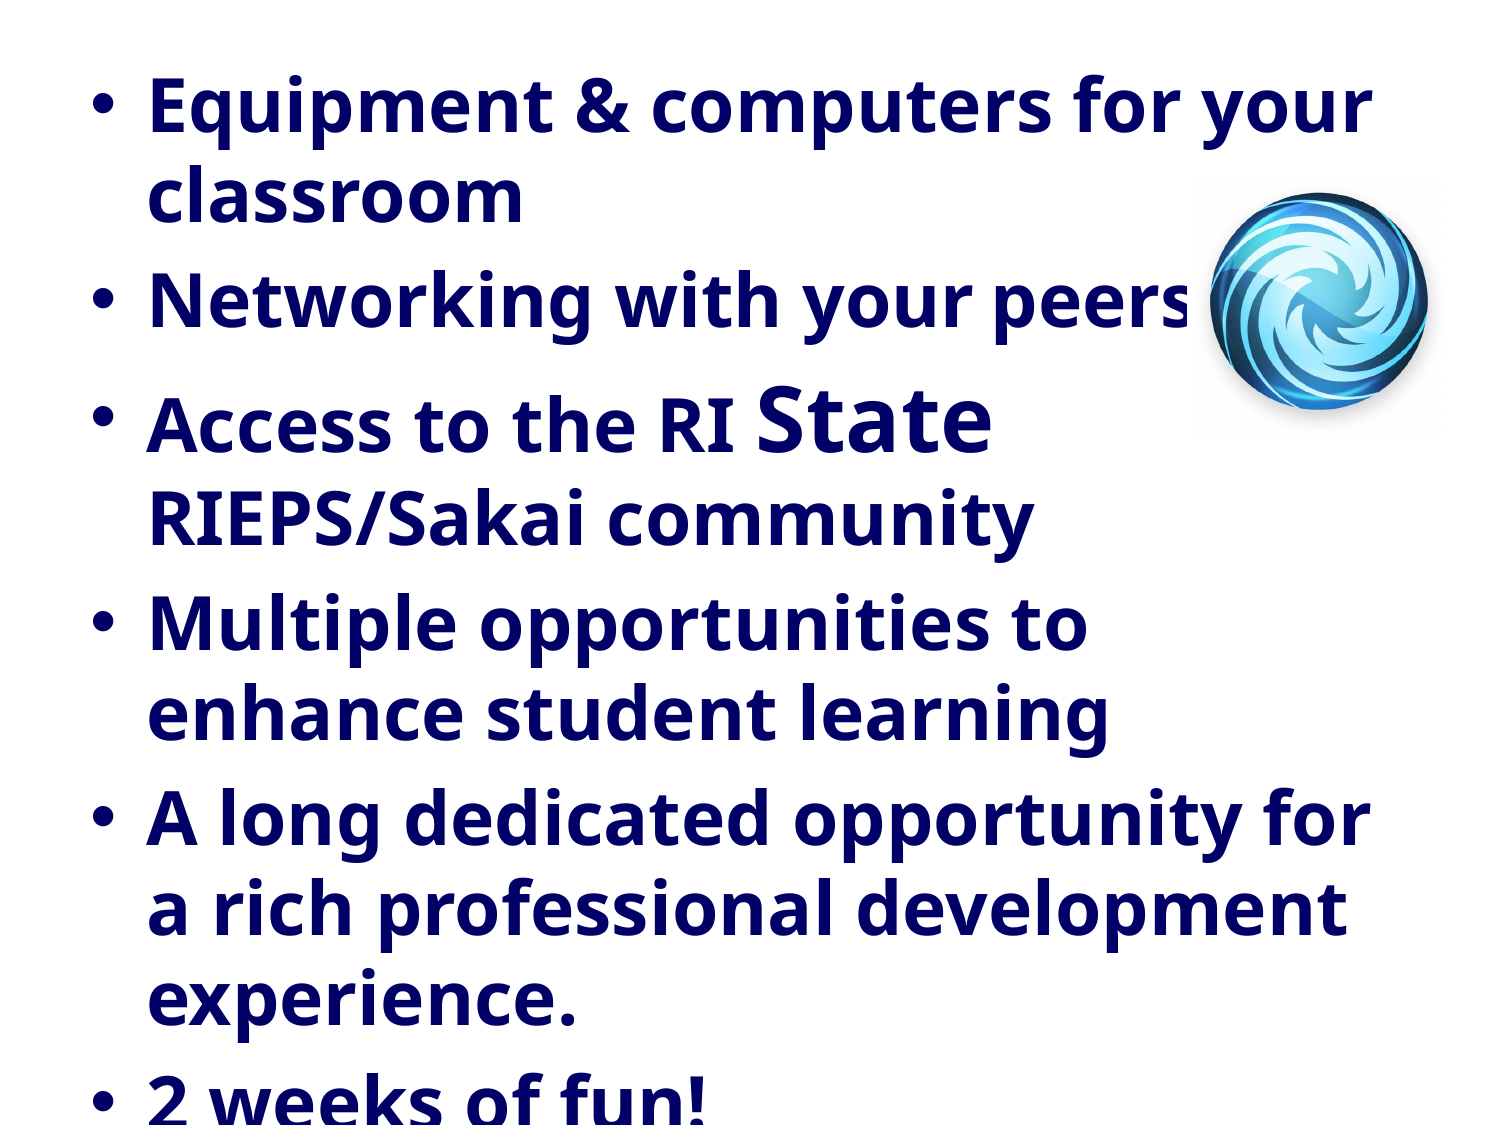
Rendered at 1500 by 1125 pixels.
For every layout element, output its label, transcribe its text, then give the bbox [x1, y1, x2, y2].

list Equipment & computers for your classroom Networking with your peers Access to the RI State RIEPS/Sakai community Multiple opportunities to enhance student learning A long dedicated opportunity for a rich professional development experience. 2 weeks of fun! [75, 50, 1425, 1050]
picture [1187, 174, 1445, 442]
